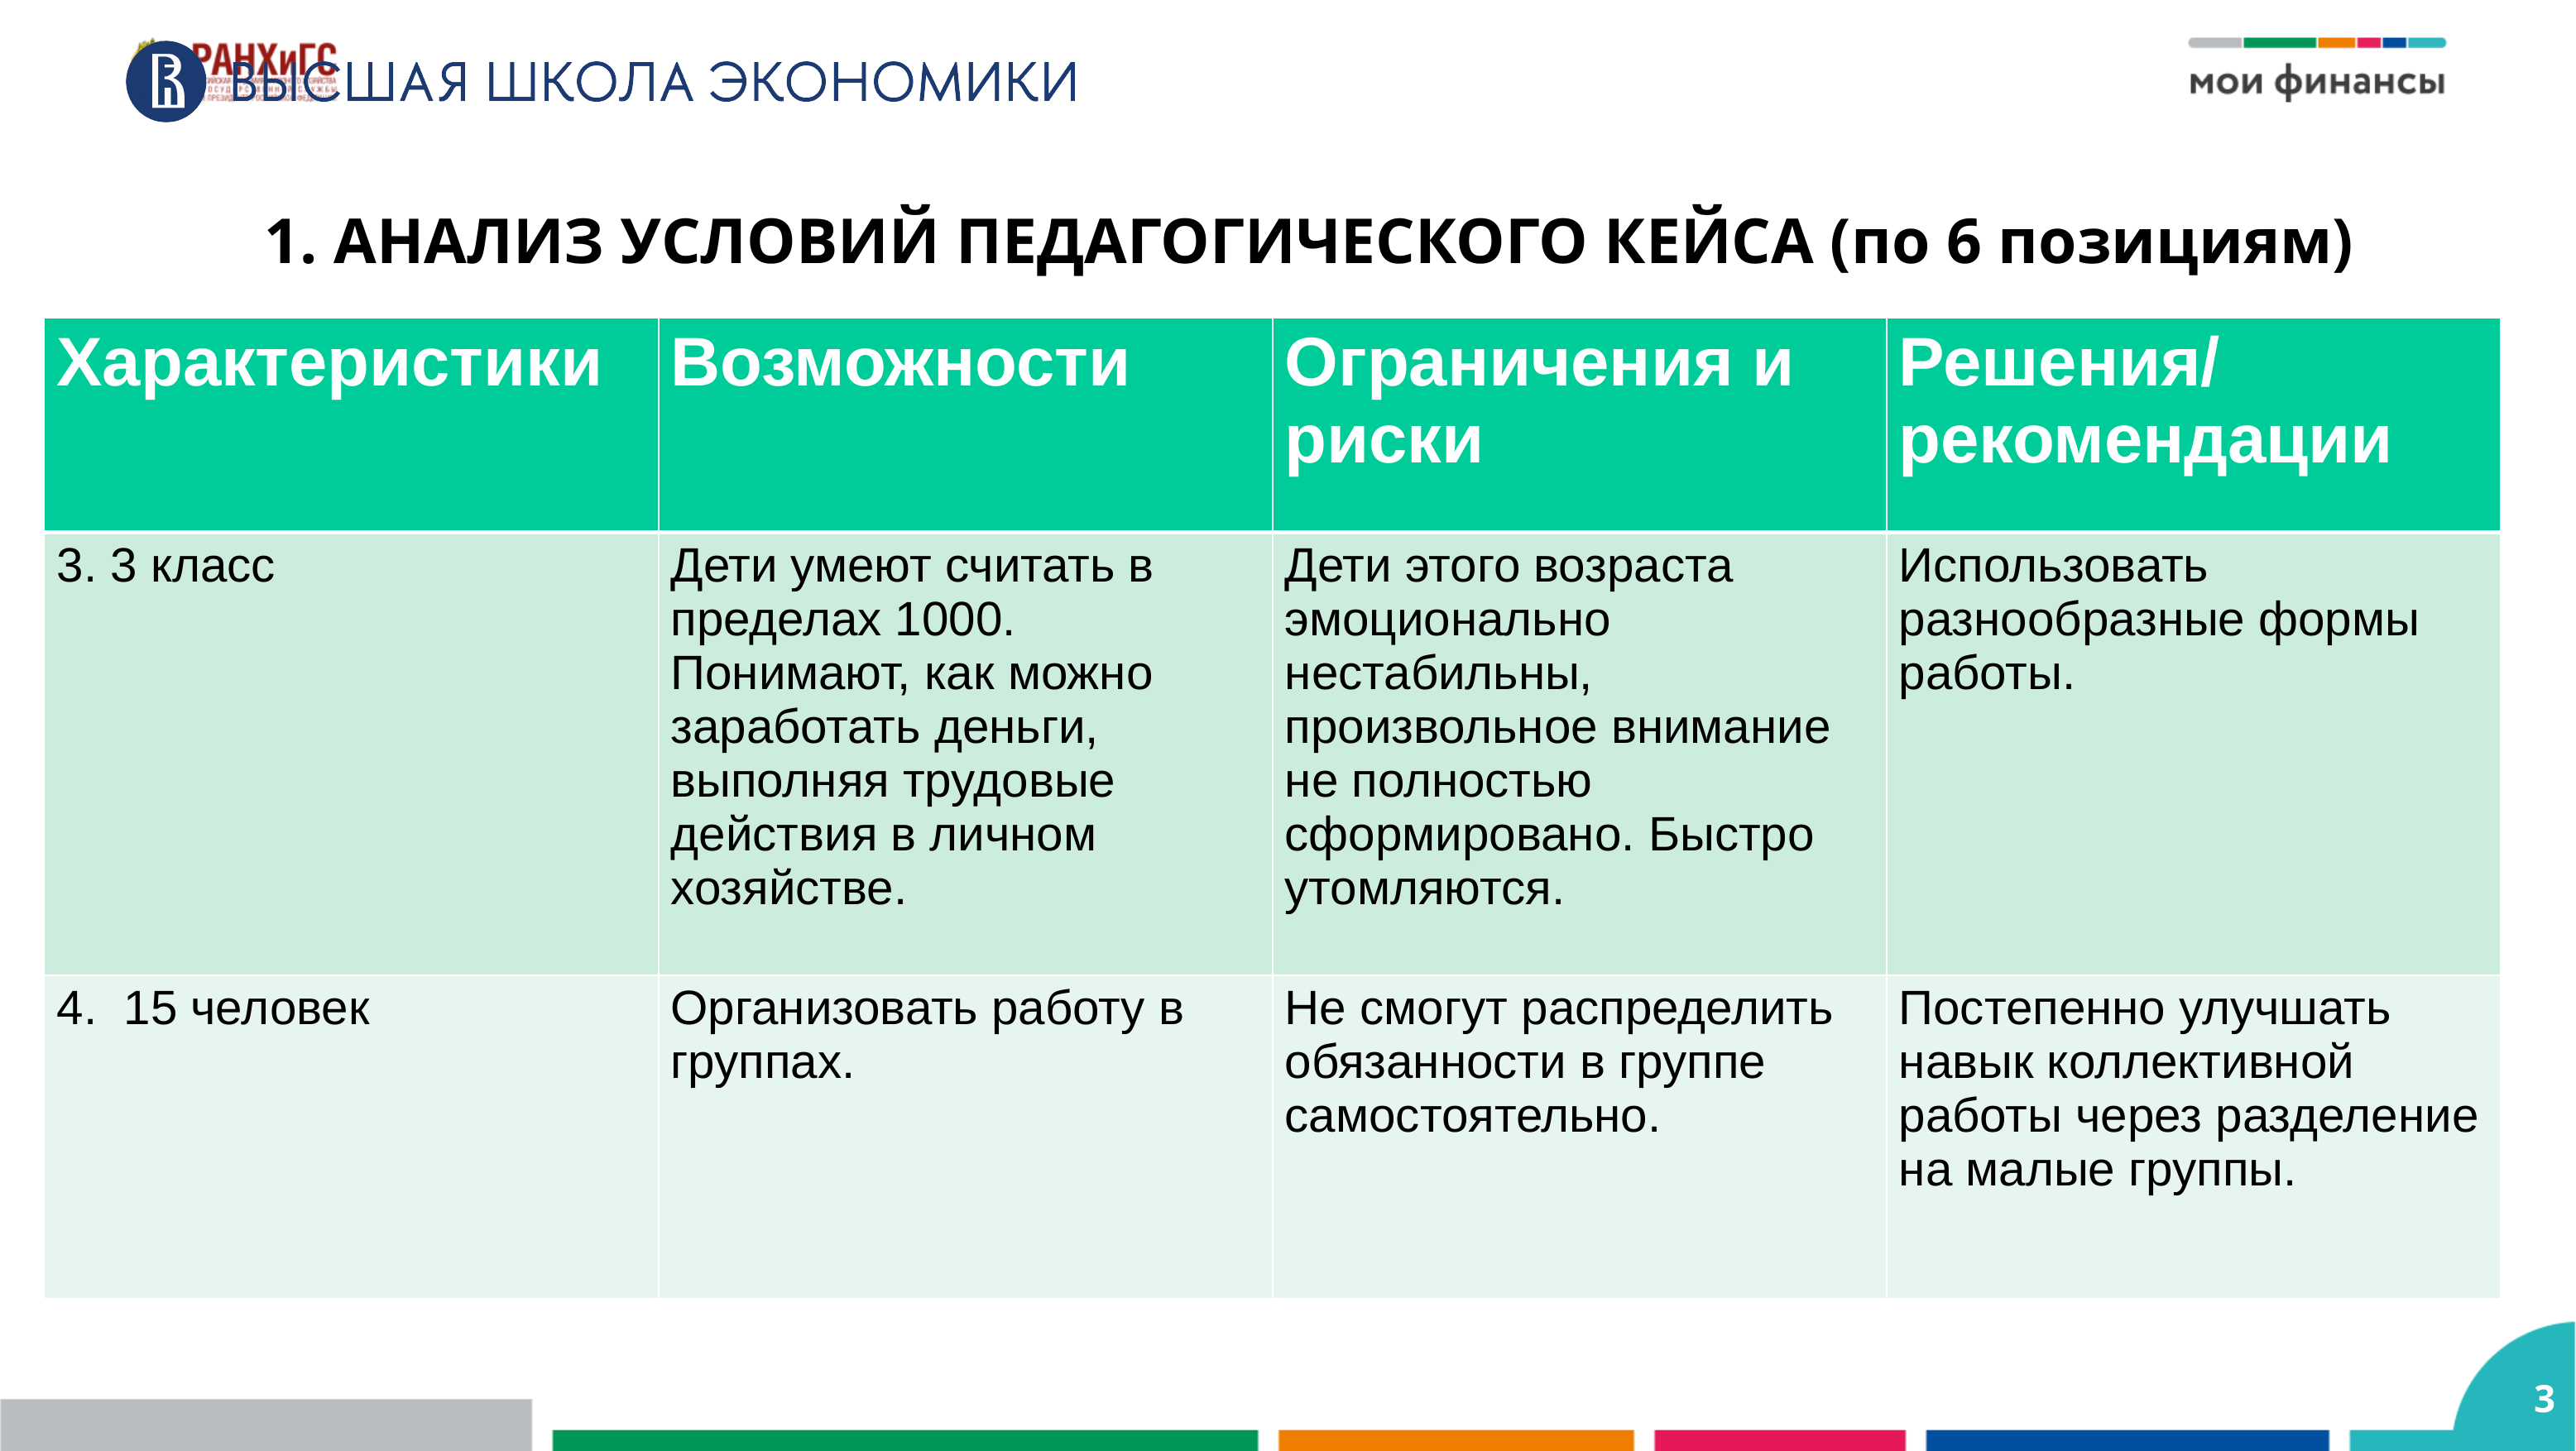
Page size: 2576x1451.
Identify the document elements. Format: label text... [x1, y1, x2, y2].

table_cell Постепенно улучшать навык коллективной работы через разделение на малые группы. [1888, 976, 2500, 1298]
table_cell Дети этого возраста эмоционально нестабильны, произвольное внимание не полностью сформировано. Быстро утомляются. [1274, 534, 1886, 975]
table_header Ограничения и риски [1274, 318, 1886, 530]
slide_number 3 [2470, 1365, 2576, 1430]
table_cell Дети умеют считать в пределах 1000. Понимают, как можно заработать деньги, выполняя трудовые действия в личном хозяйстве. [660, 534, 1272, 975]
picture [0, 0, 2576, 1451]
table_cell 3. 3 класс [45, 534, 658, 975]
text_box 1. АНАЛИЗ УСЛОВИЙ ПЕДАГОГИЧЕСКОГО КЕЙСА (по 6 позициям) [44, 192, 2576, 286]
table_header Возможности [660, 318, 1272, 530]
table_cell Не смогут распределить обязанности в группе самостоятельно. [1274, 976, 1886, 1298]
table_cell 4. 15 человек [45, 976, 658, 1298]
table_header Характеристики [45, 318, 658, 530]
table_header Решения/ рекомендации [1888, 318, 2500, 530]
table_cell Использовать разнообразные формы работы. [1888, 534, 2500, 975]
table_cell Организовать работу в группах. [660, 976, 1272, 1298]
